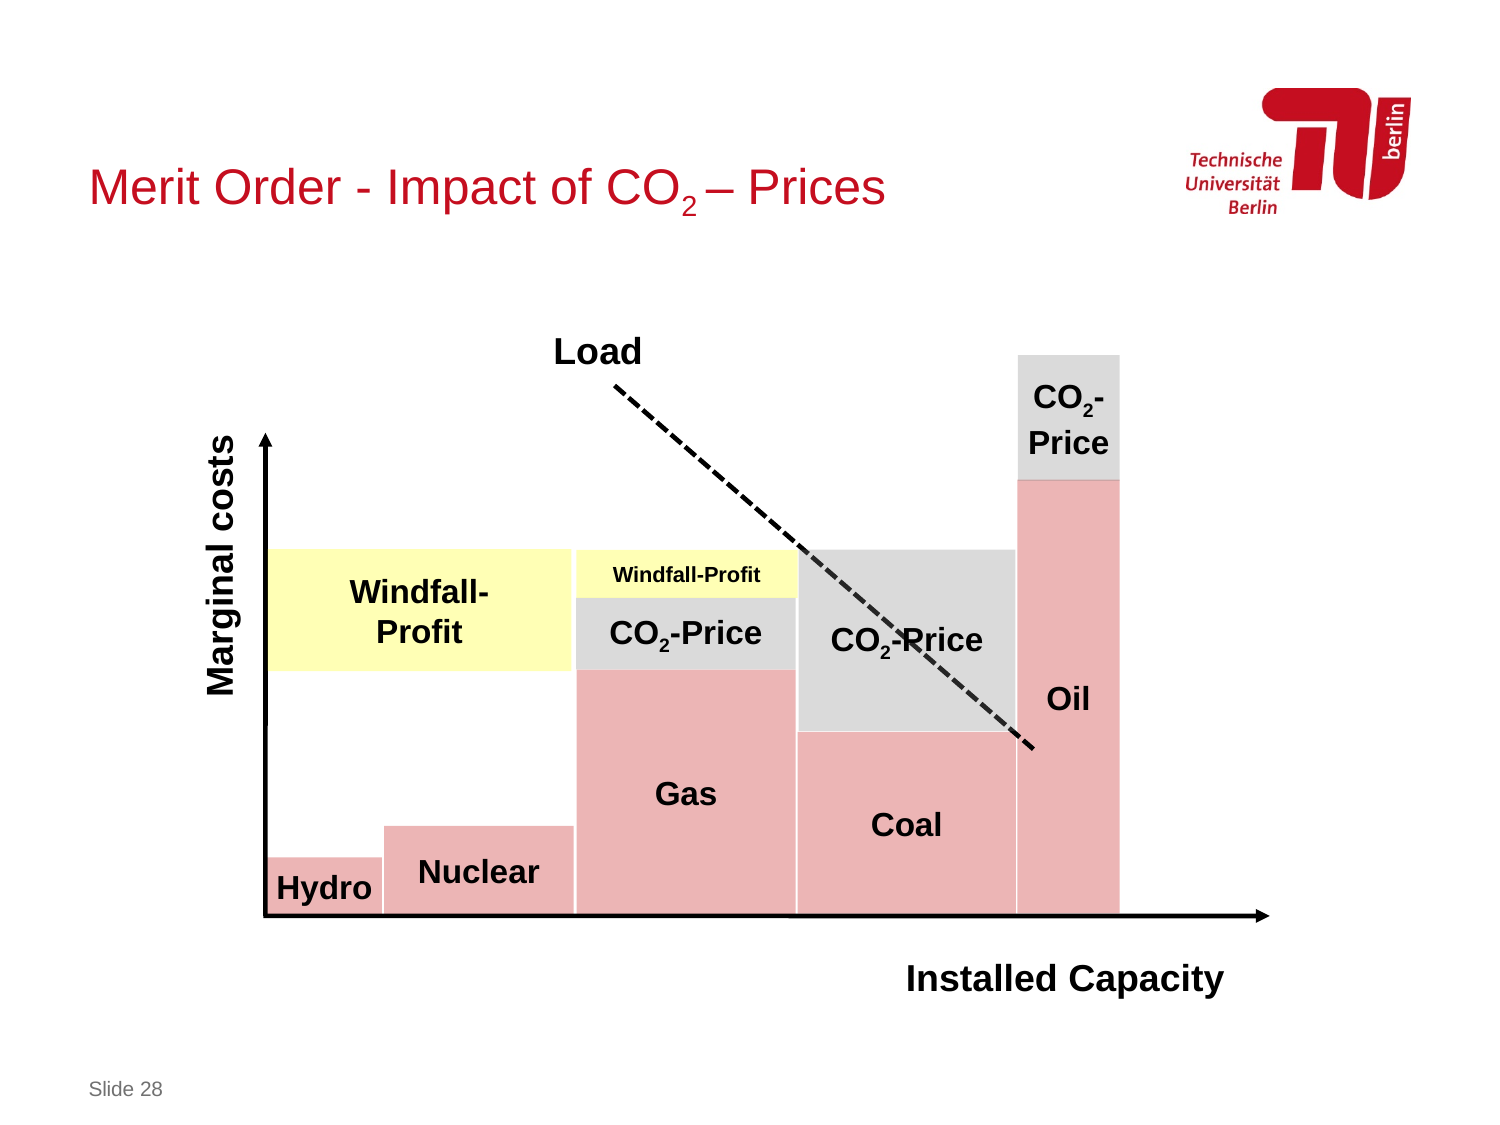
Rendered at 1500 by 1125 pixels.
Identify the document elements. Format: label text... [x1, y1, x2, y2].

title Merit Order - Impact of CO2 – Prices [88, 163, 1411, 286]
text_box CO2- Price [1017, 355, 1120, 420]
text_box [187, 420, 1270, 1007]
slide_number Slide 28 [88, 1075, 1176, 1101]
text_box Load [530, 319, 658, 380]
picture [1186, 88, 1411, 163]
